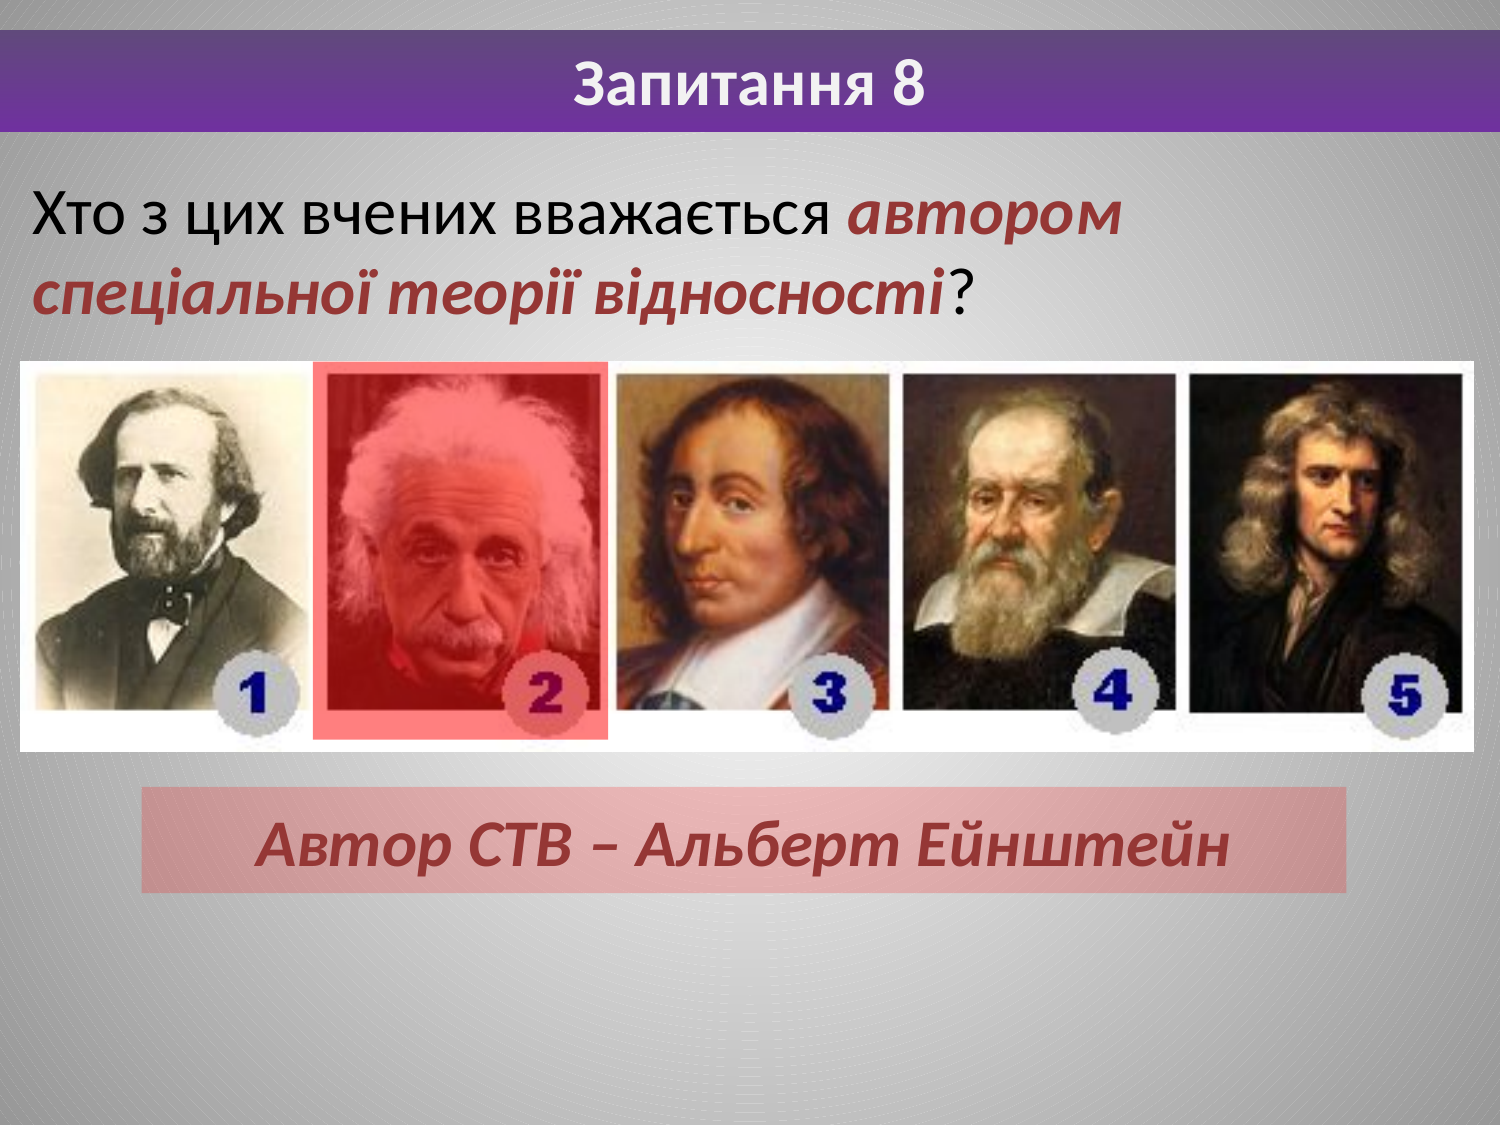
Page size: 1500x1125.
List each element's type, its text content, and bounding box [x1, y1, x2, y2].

text_box Хто з цих вчених вважається автором спеціальної теорії відносності? [17, 160, 1471, 336]
picture [20, 361, 1474, 752]
text_box Запитання 8 [0, 30, 1500, 132]
text_box Автор СТВ – Альберт Ейнштейн [140, 785, 1348, 895]
